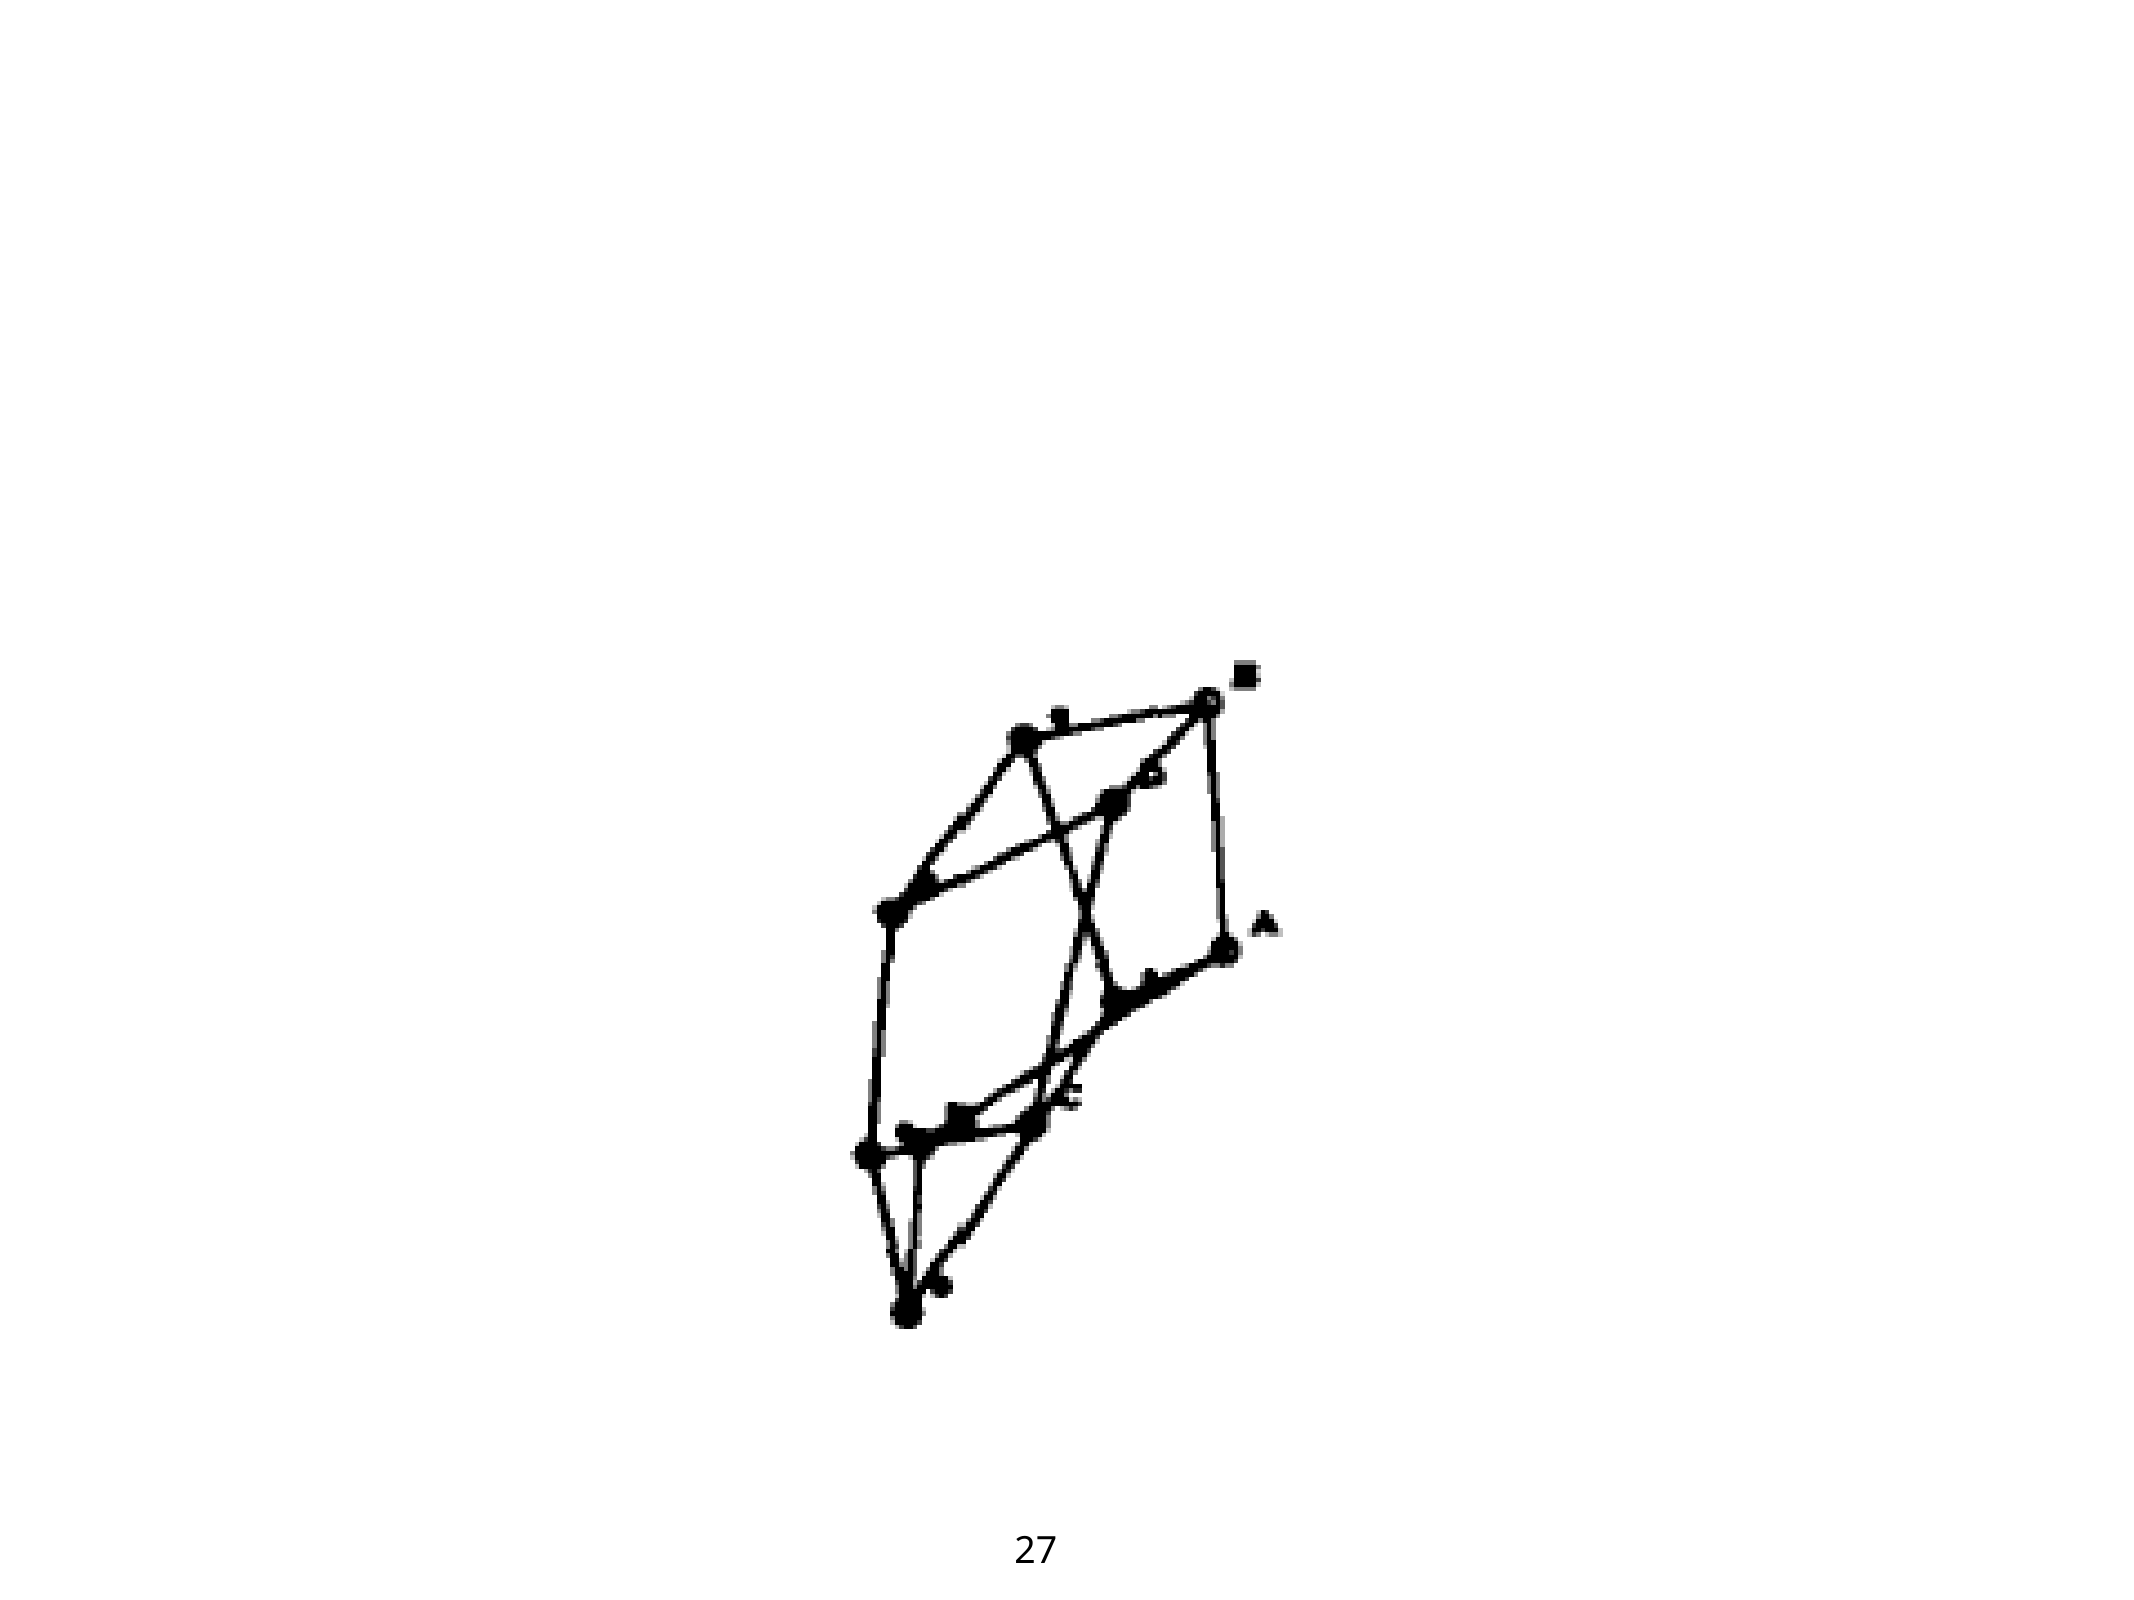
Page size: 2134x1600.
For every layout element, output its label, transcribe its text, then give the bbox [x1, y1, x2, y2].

picture [814, 616, 1319, 1352]
slide_number 27 [1004, 1517, 1067, 1581]
